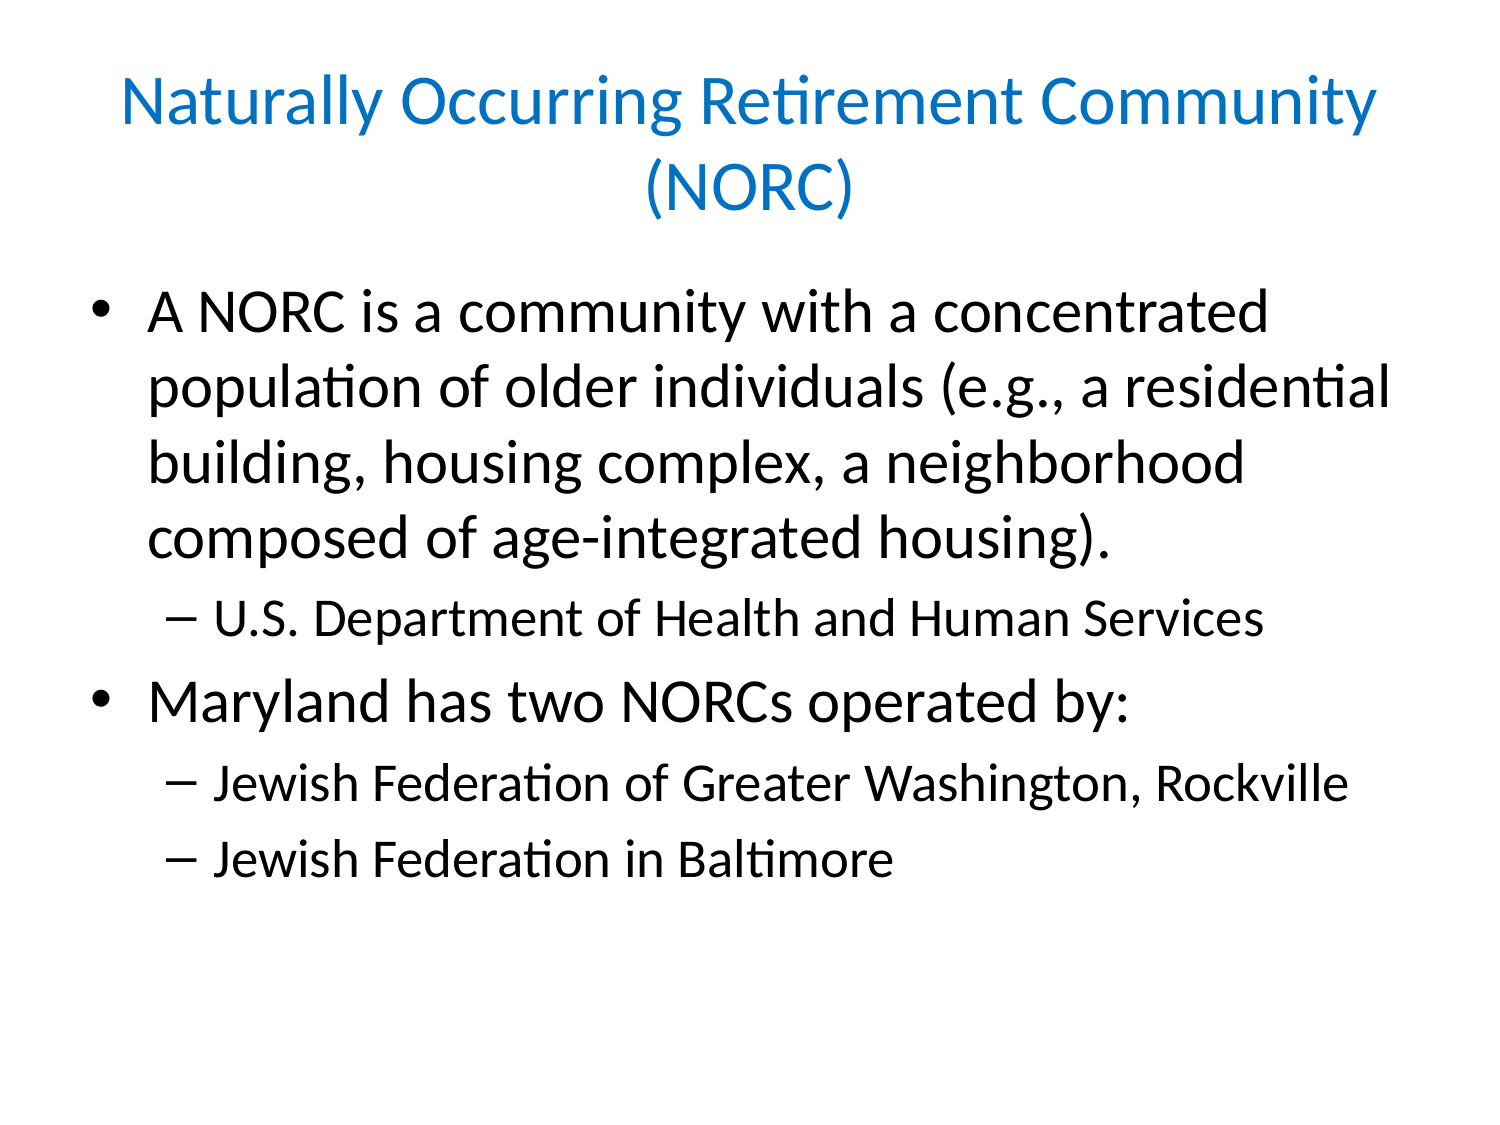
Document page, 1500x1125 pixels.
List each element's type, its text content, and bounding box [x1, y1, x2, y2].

title Naturally Occurring Retirement Community (NORC) [75, 45, 1425, 233]
list A NORC is a community with a concentrated population of older individuals (e.g., a residential building, housing complex, a neighborhood composed of age-integrated housing). U.S. Department of Health and Human Services Maryland has two NORCs operated by: Jewish Federation of Greater Washington, Rockville Jewish Federation in Baltimore [75, 262, 1425, 1005]
